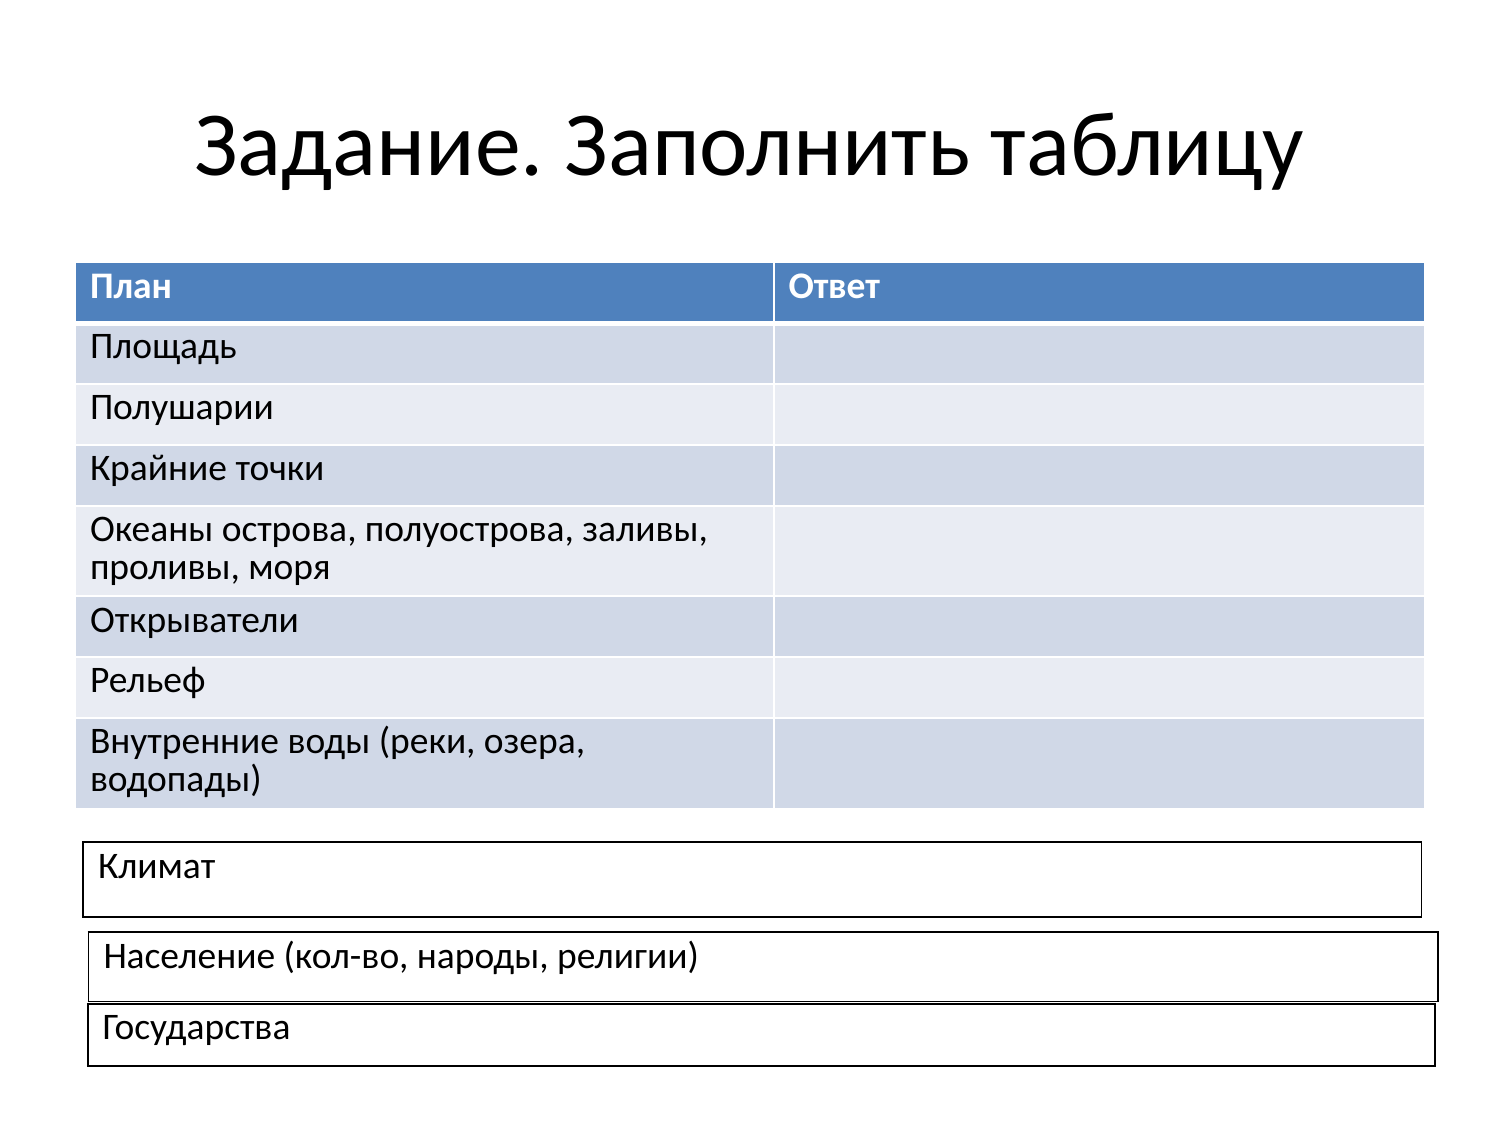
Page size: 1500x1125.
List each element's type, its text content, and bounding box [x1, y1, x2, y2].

table_cell Крайние точки [76, 446, 773, 505]
table_cell [775, 385, 1424, 444]
table_cell Открыватели [76, 597, 773, 656]
table_cell [775, 658, 1424, 717]
table_cell [775, 597, 1424, 656]
table_cell [775, 446, 1424, 505]
table_header План [76, 263, 773, 321]
table_cell [775, 507, 1424, 595]
table_header Государства [89, 1005, 1434, 1065]
table_cell [775, 719, 1424, 808]
table_cell Площадь [76, 326, 773, 383]
table_cell Рельеф [76, 658, 773, 717]
title Задание. Заполнить таблицу [75, 45, 1425, 233]
table_header Климат [84, 843, 1421, 916]
table_cell Полушарии [76, 385, 773, 444]
table_cell Океаны острова, полуострова, заливы, проливы, моря [76, 507, 773, 595]
table_cell Внутренние воды (реки, озера, водопады) [76, 719, 773, 808]
table_header Население (кол-во, народы, религии) [89, 933, 1437, 1001]
table_cell [775, 326, 1424, 383]
table_header Ответ [775, 263, 1424, 321]
